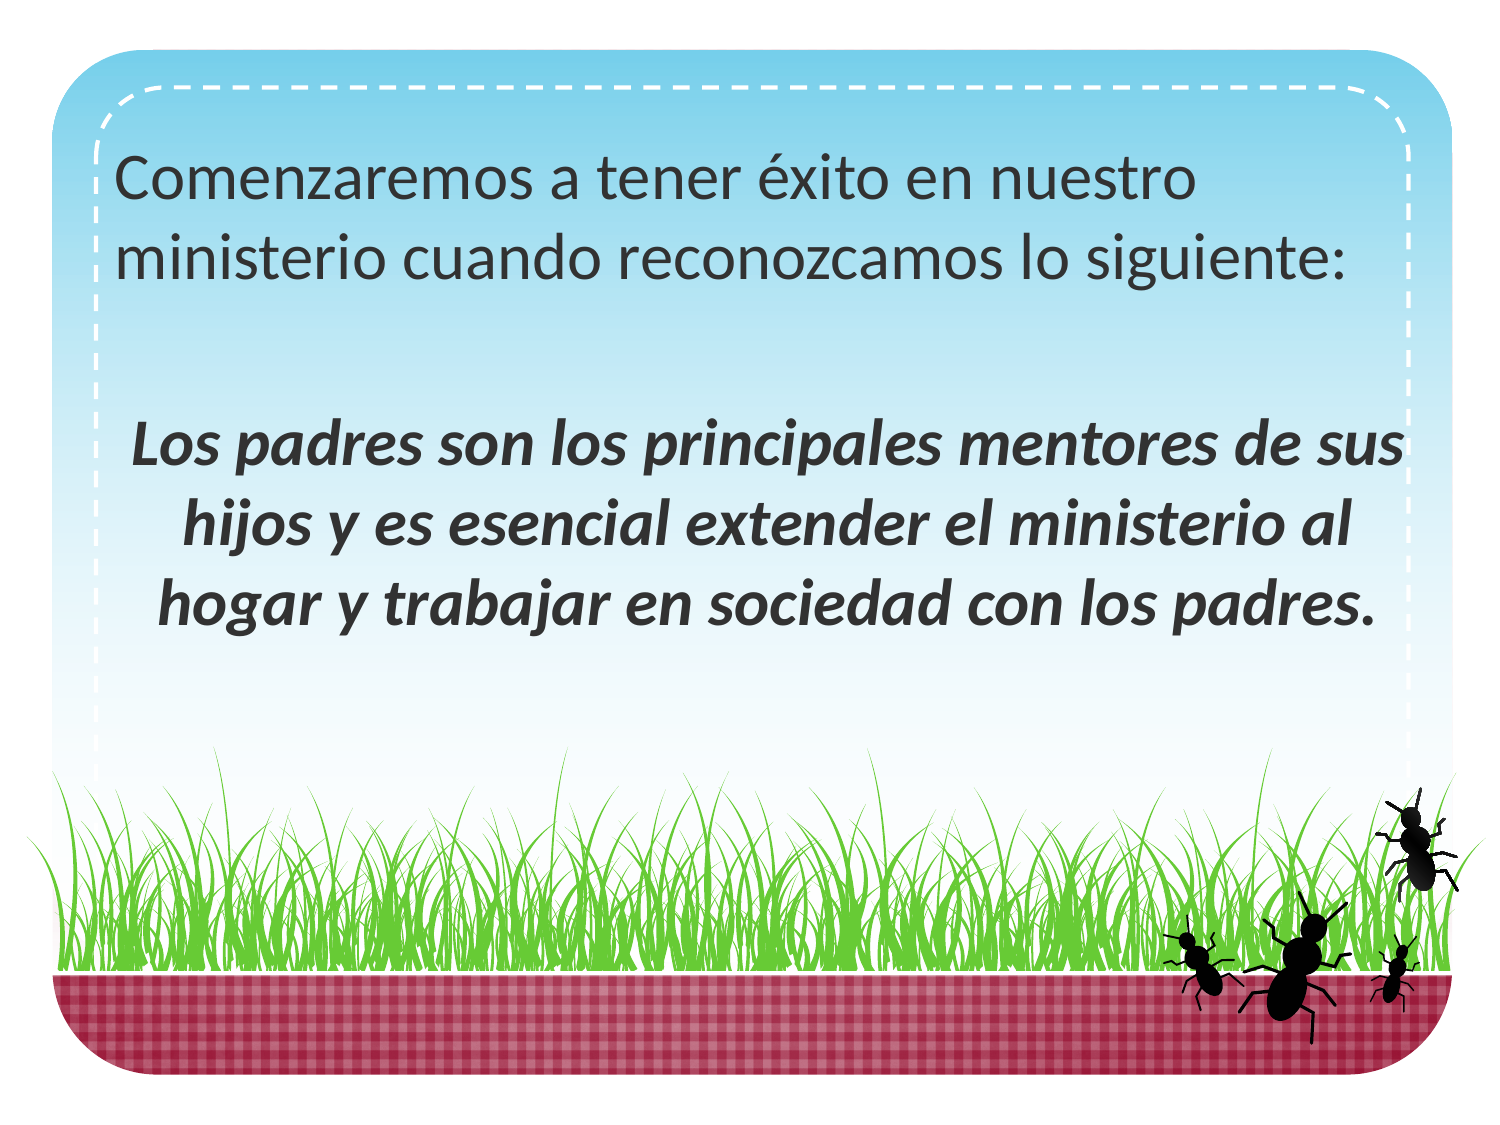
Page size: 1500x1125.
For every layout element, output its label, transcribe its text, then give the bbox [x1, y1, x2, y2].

list Comenzaremos a tener éxito en nuestro ministerio cuando reconozcamos lo siguiente: Los padres son los principales mentores de sus hijos y es esencial extender el ministerio al hogar y trabajar en sociedad con los padres. [99, 125, 1438, 1005]
